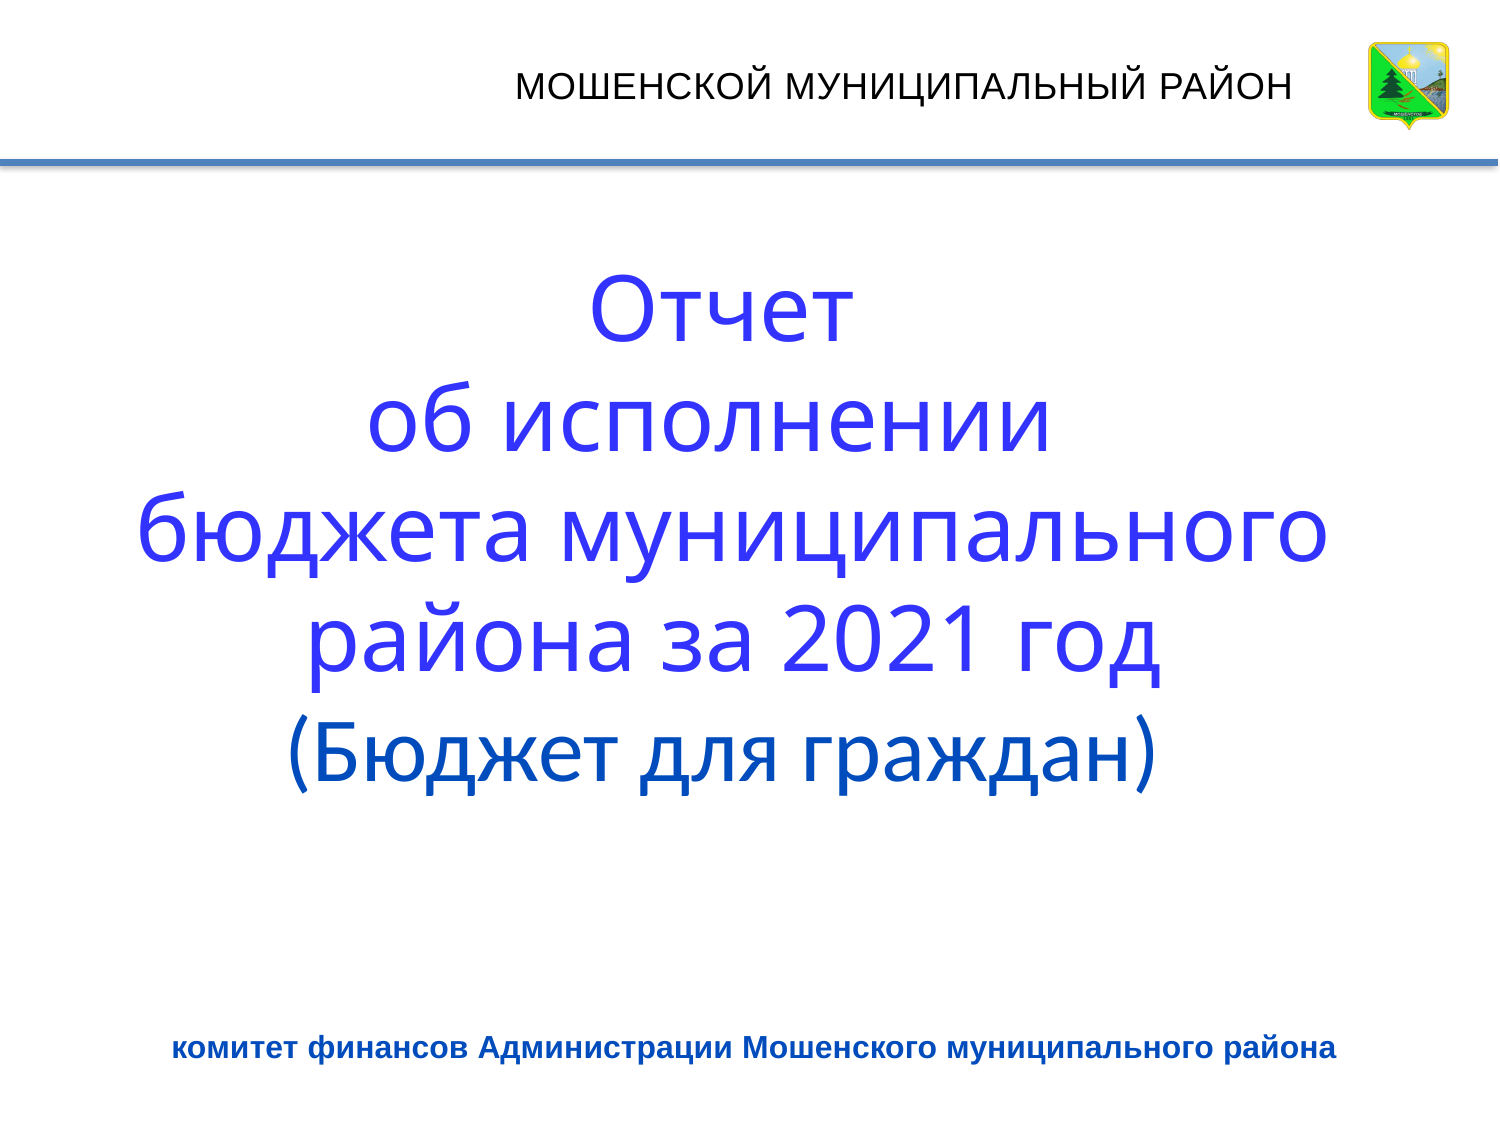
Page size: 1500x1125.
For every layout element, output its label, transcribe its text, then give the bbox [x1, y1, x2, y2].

picture [1366, 39, 1451, 132]
text_box Отчет об исполнении бюджета муниципального района за 2021 год (Бюджет для граждан) [58, 374, 1409, 675]
text_box комитет финансов Администрации Мошенского муниципального района [58, 1019, 1450, 1096]
text_box МОШЕНСКОЙ МУНИЦИПАЛЬНЫЙ РАЙОН [499, 55, 1338, 115]
